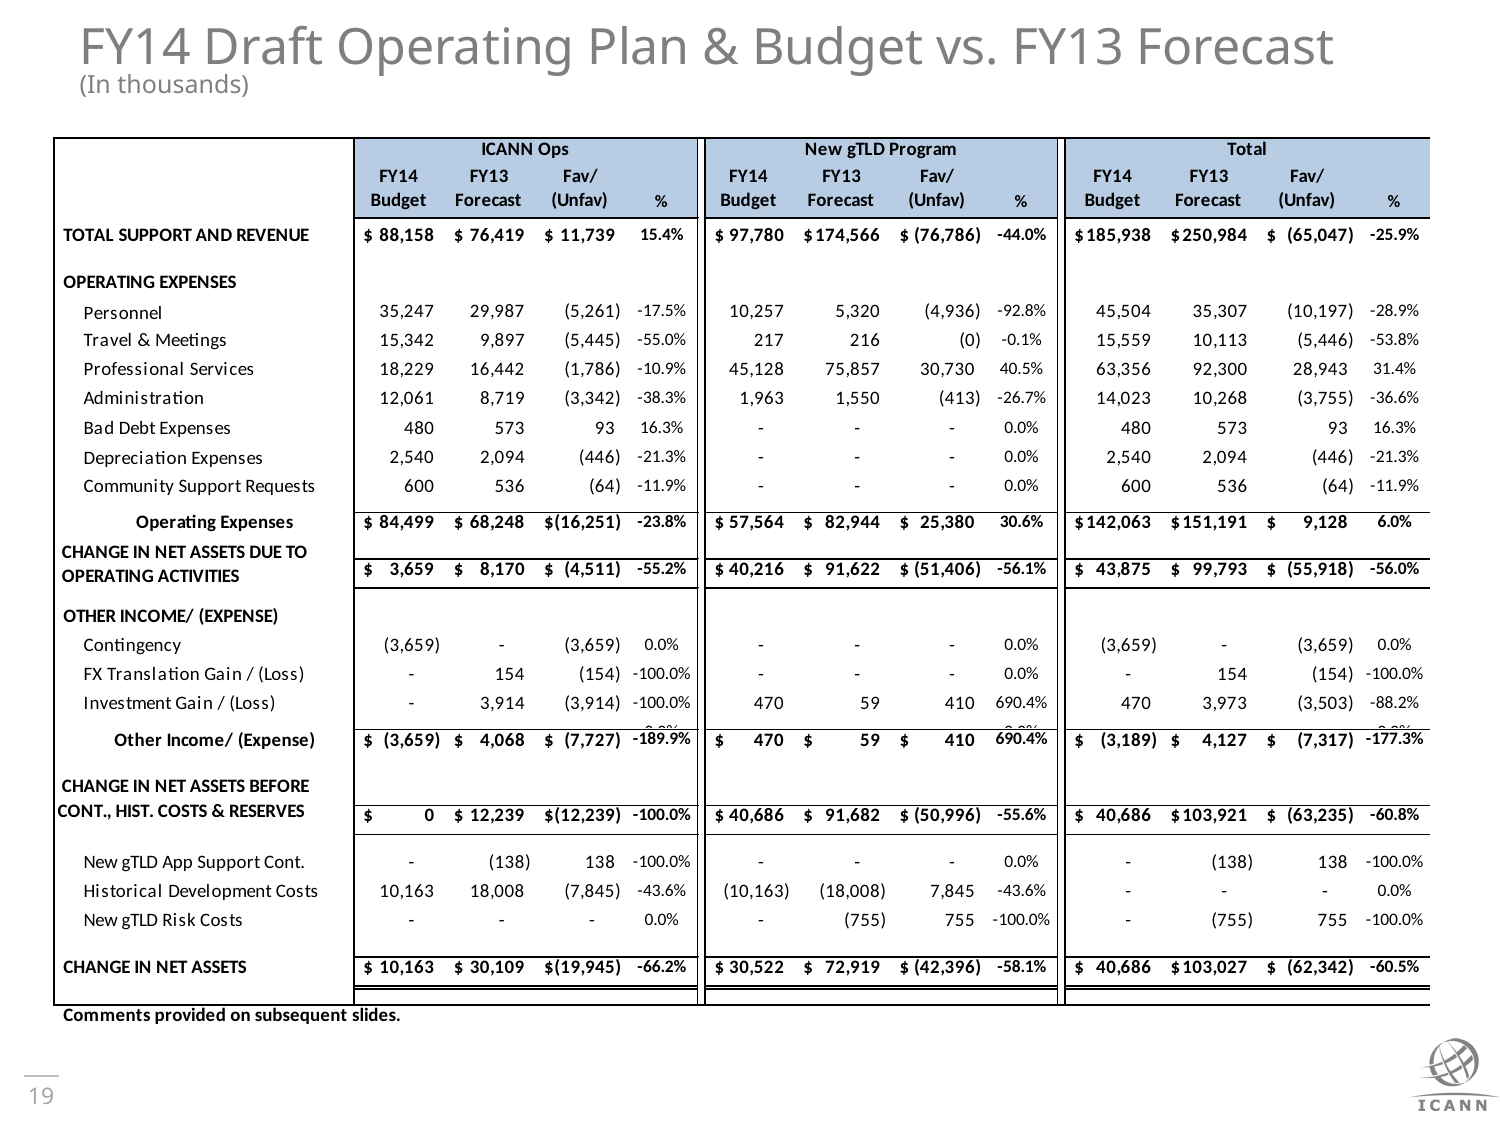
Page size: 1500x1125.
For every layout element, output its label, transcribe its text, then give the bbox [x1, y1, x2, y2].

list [52, 136, 1432, 1036]
title FY14 Draft Operating Plan & Budget vs. FY13 Forecast (In thousands) [64, 19, 1489, 116]
picture [1409, 1038, 1500, 1111]
